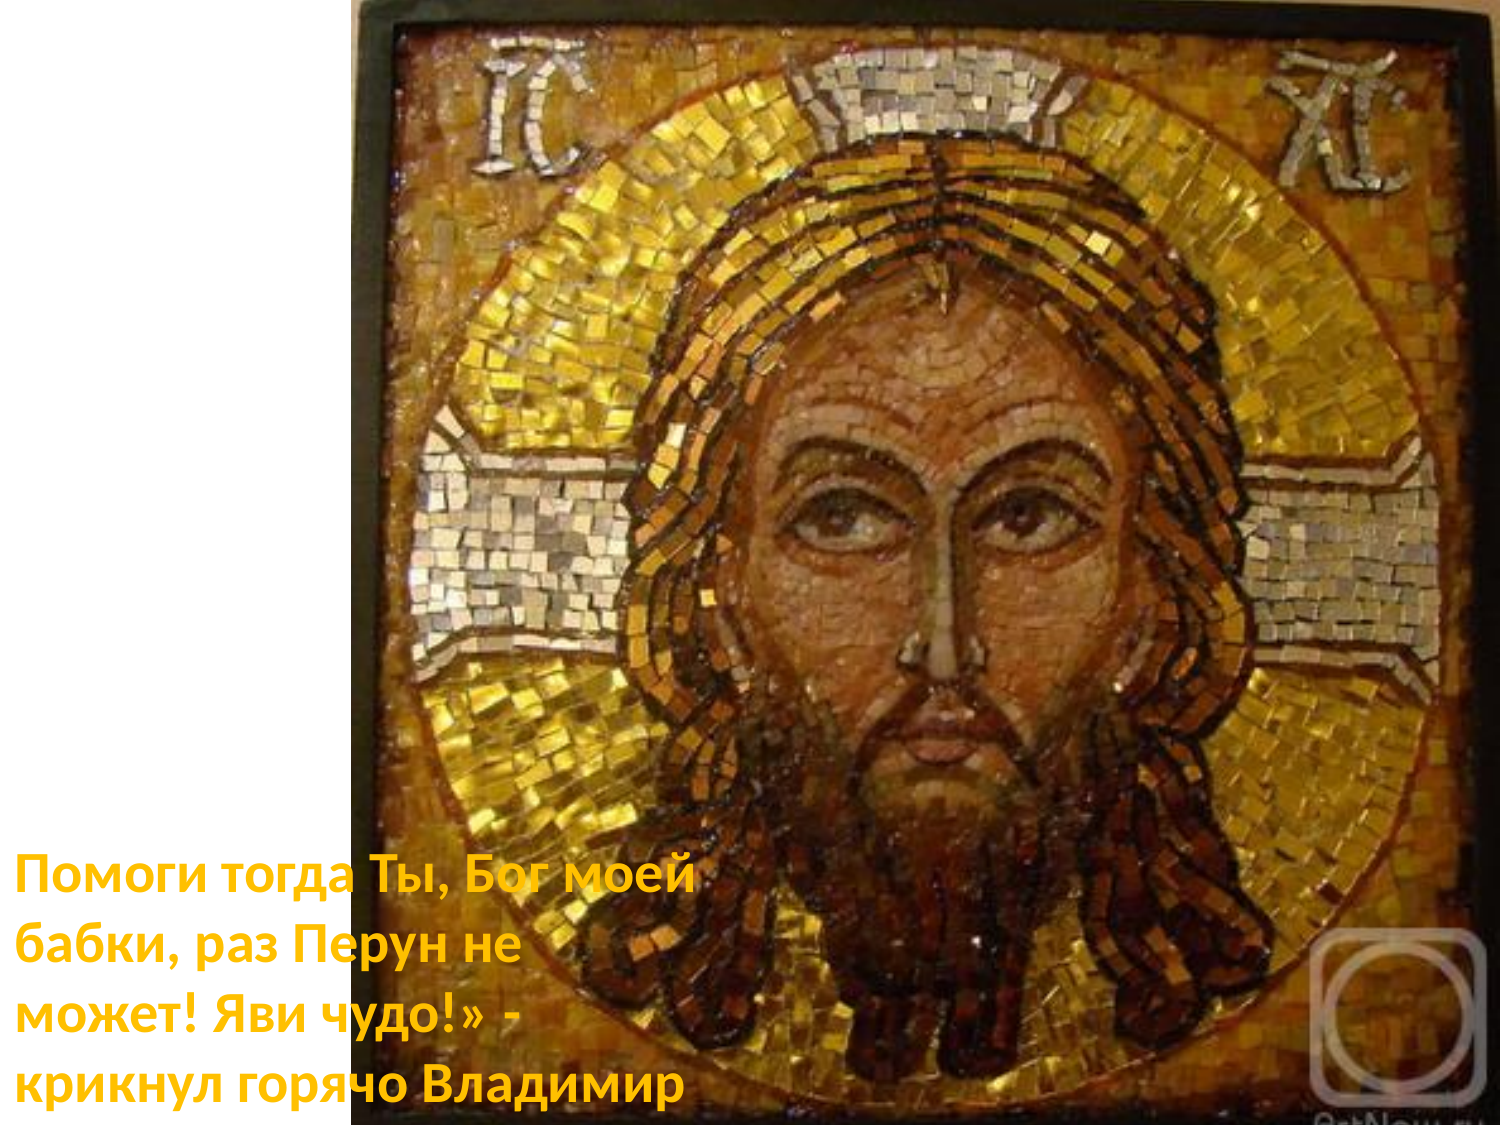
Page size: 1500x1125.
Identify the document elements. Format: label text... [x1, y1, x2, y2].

picture [351, 0, 1500, 1125]
text_box Помоги тогда Ты, Бог моей бабки, раз Перун не может! Яви чудо!» - крикнул горячо Владимир [0, 827, 346, 1122]
